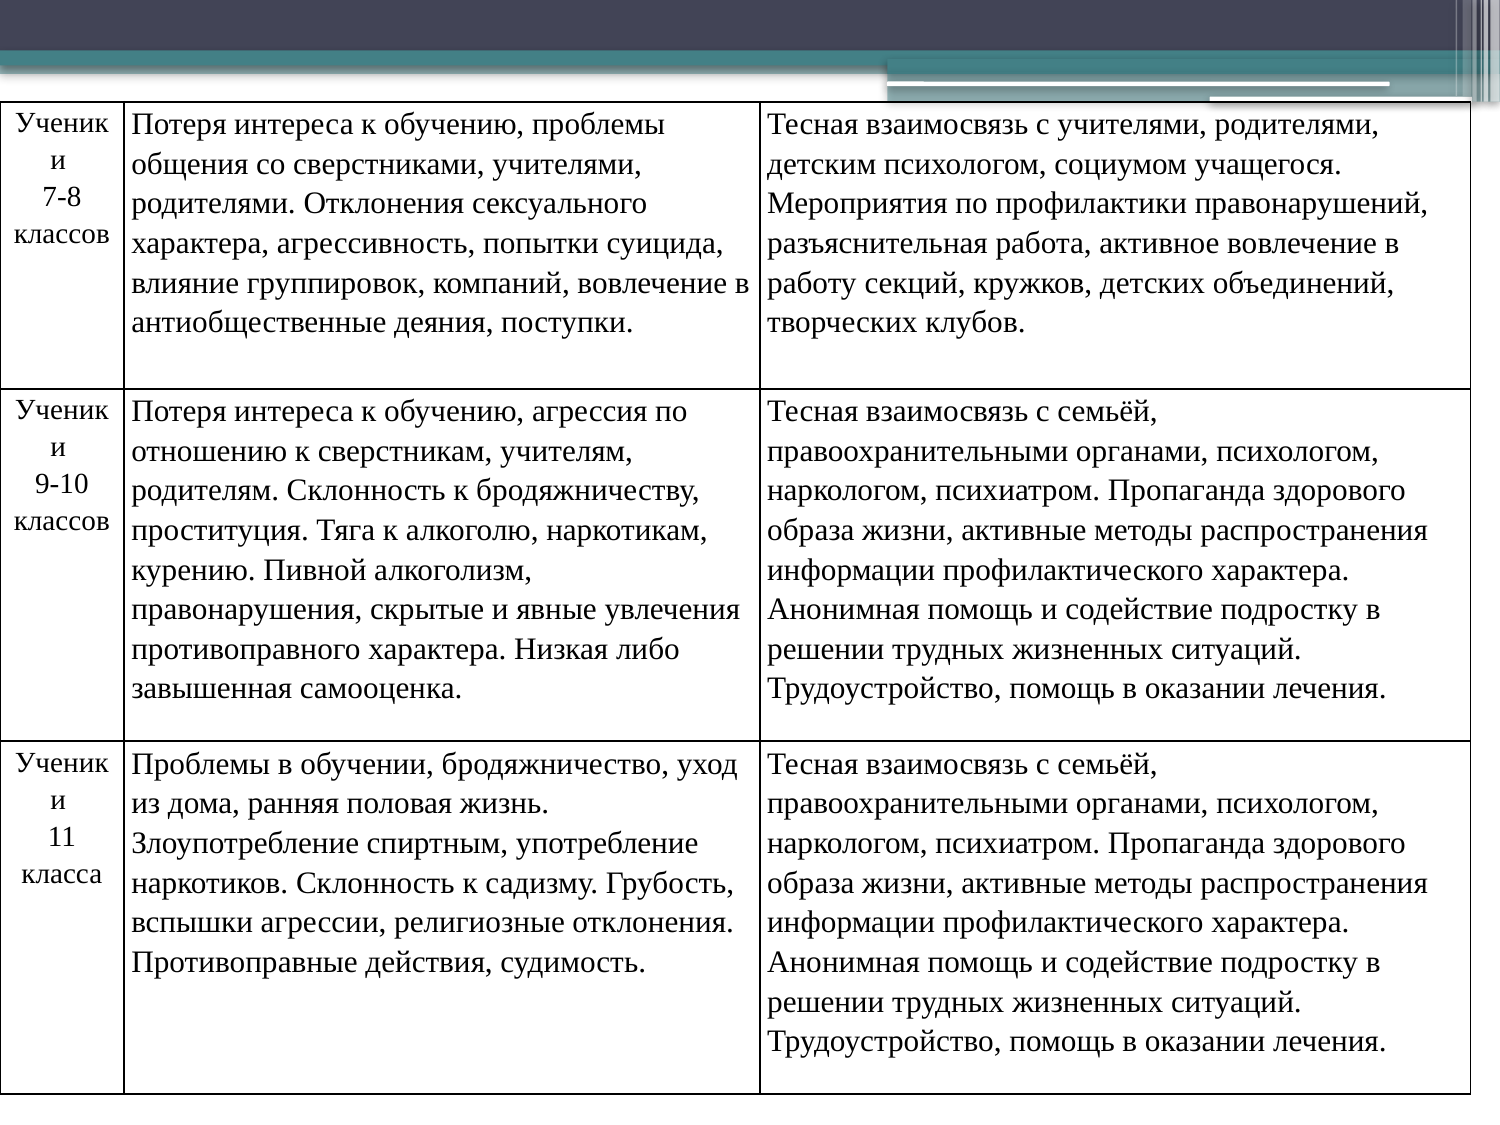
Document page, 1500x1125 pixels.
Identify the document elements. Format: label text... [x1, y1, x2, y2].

table_header Потеря интереса к обучению, проблемы общения со сверстниками, учителями, родителями. Отклонения сексуального характера, агрессивность, попытки суицида, влияние группировок, компаний, вовлечение в антиобщественные деяния, поступки. [125, 103, 759, 388]
table_cell Тесная взаимосвязь с семьёй, правоохранительными органами, психологом, наркологом, психиатром. Пропаганда здорового образа жизни, активные методы распространения информации профилактического характера. Анонимная помощь и содействие подростку в решении трудных жизненных ситуаций. Трудоустройство, помощь в оказании лечения. [761, 742, 1470, 1093]
table_header Ученики 7-8 классов [1, 103, 123, 388]
table_cell Тесная взаимосвязь с семьёй, правоохранительными органами, психологом, наркологом, психиатром. Пропаганда здорового образа жизни, активные методы распространения информации профилактического характера. Анонимная помощь и содействие подростку в решении трудных жизненных ситуаций. Трудоустройство, помощь в оказании лечения. [761, 390, 1470, 740]
table_cell Проблемы в обучении, бродяжничество, уход из дома, ранняя половая жизнь. Злоупотребление спиртным, употребление наркотиков. Склонность к садизму. Грубость, вспышки агрессии, религиозные отклонения. Противоправные действия, судимость. [125, 742, 759, 1093]
table_cell Ученики 9-10 классов [1, 390, 123, 740]
table_header Тесная взаимосвязь с учителями, родителями, детским психологом, социумом учащегося. Мероприятия по профилактики правонарушений, разъяснительная работа, активное вовлечение в работу секций, кружков, детских объединений, творческих клубов. [761, 103, 1470, 388]
table_cell Потеря интереса к обучению, агрессия по отношению к сверстникам, учителям, родителям. Склонность к бродяжничеству, проституция. Тяга к алкоголю, наркотикам, курению. Пивной алкоголизм, правонарушения, скрытые и явные увлечения противоправного характера. Низкая либо завышенная самооценка. [125, 390, 759, 740]
table_cell Ученики 11 класса [1, 742, 123, 1093]
